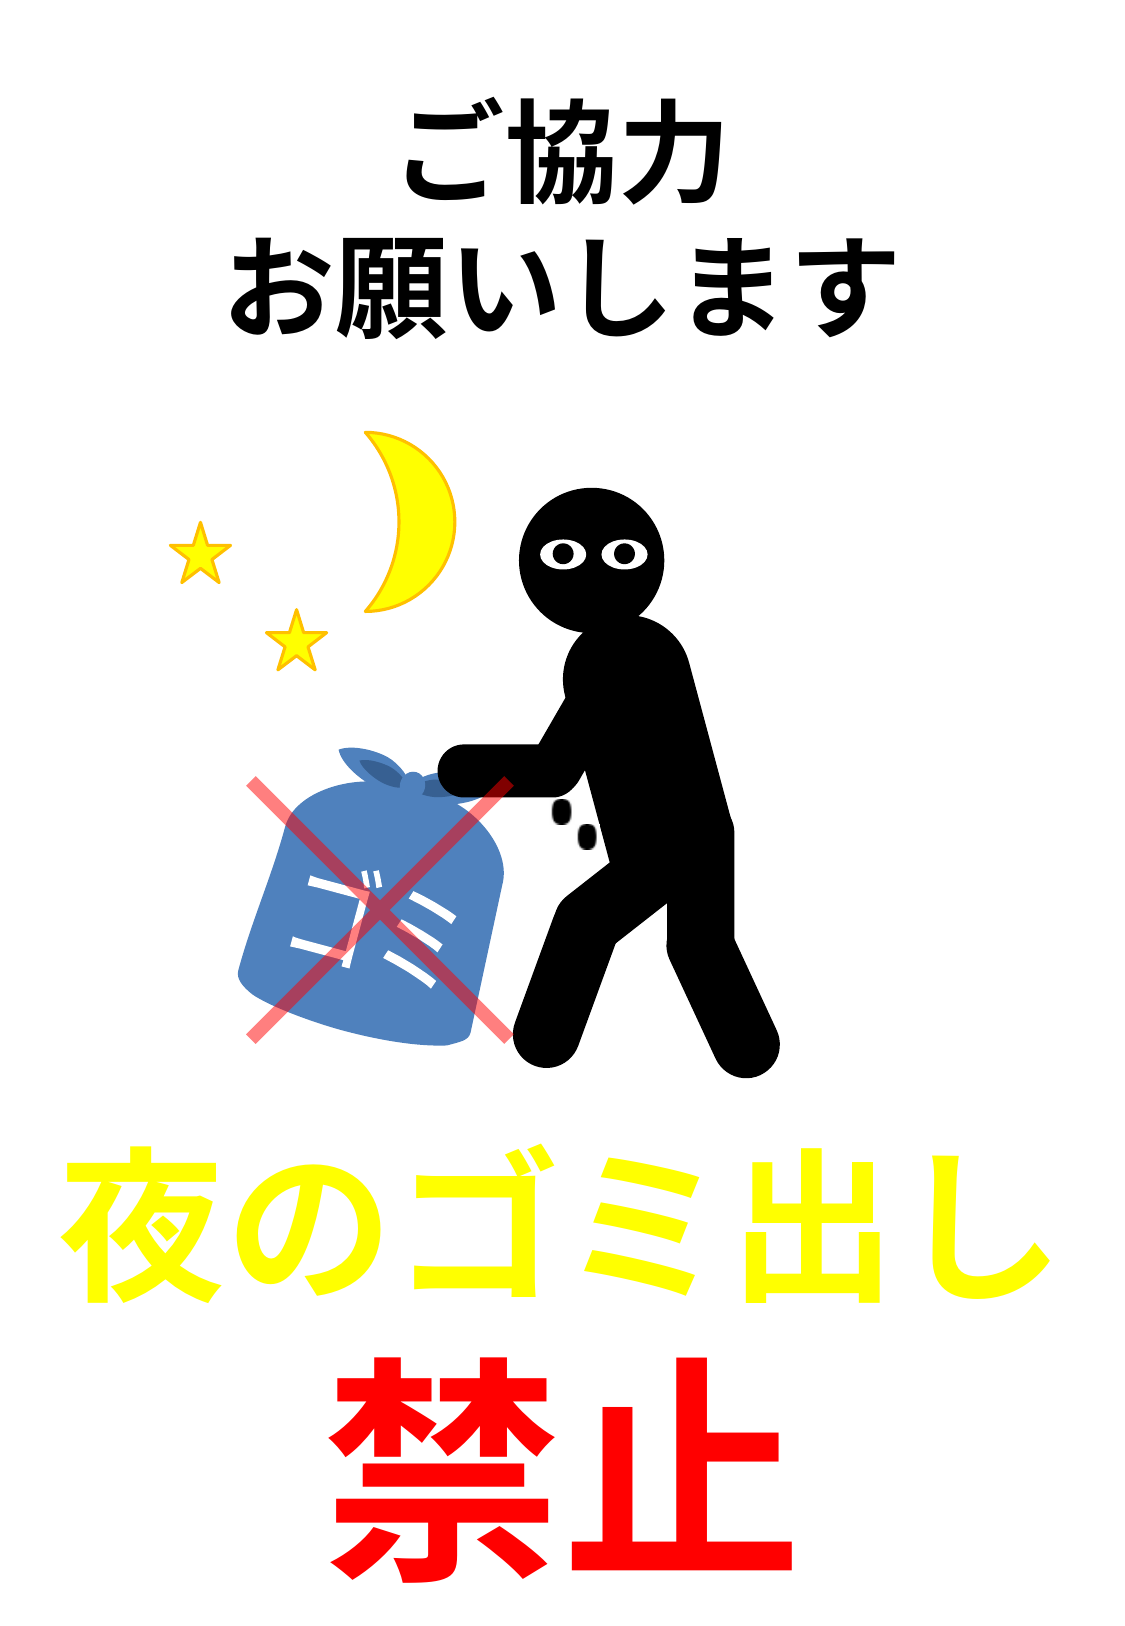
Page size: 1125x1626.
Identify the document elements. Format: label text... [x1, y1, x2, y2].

text_box ご協力 お願いします [0, 75, 1125, 360]
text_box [131, 432, 848, 1159]
picture [549, 799, 601, 851]
text_box 夜のゴミ出し 禁止 [0, 1114, 1125, 1618]
